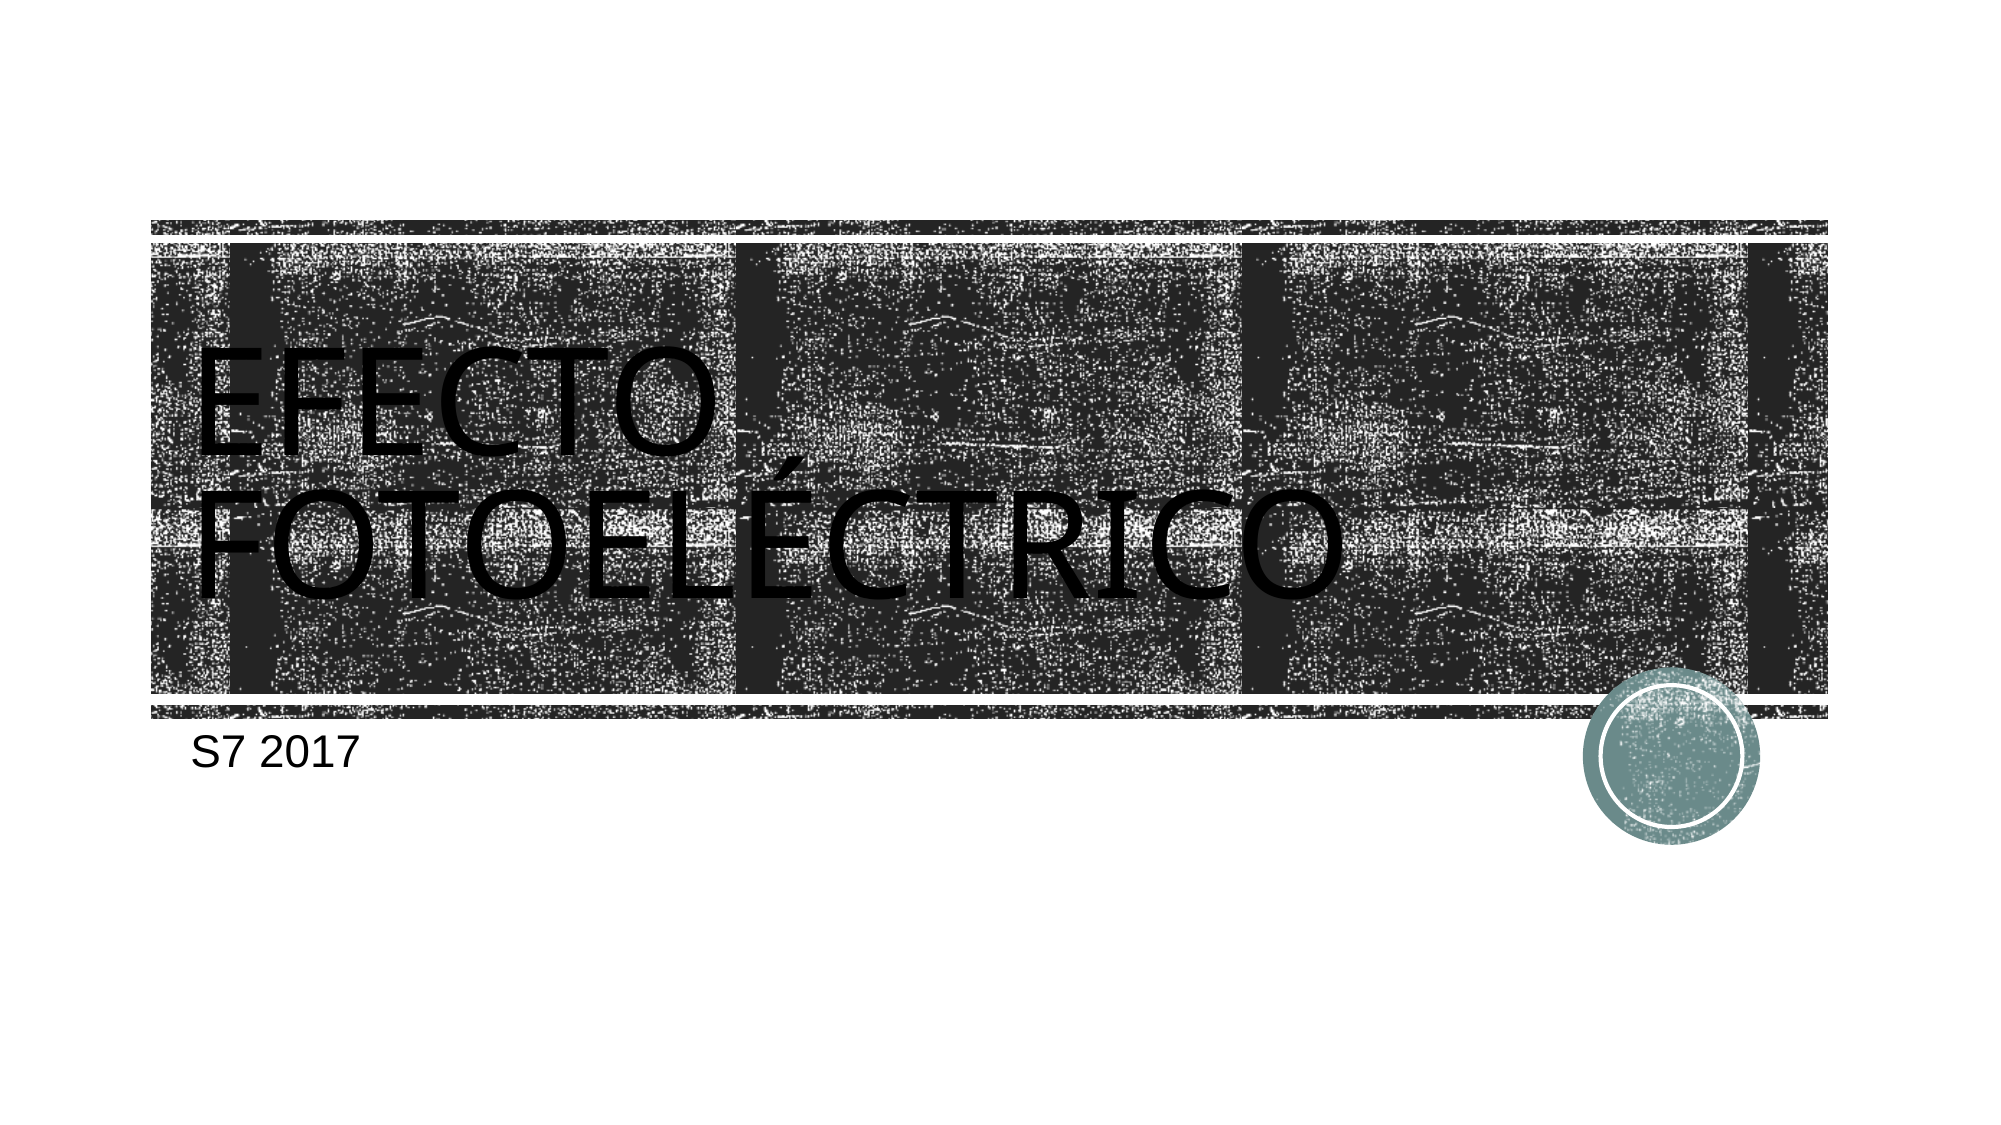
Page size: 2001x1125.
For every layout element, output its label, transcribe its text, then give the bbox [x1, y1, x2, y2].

title EFECTO FOTOELÉCTRICO [172, 234, 1808, 733]
subtitle S7 2017 [175, 720, 1470, 896]
